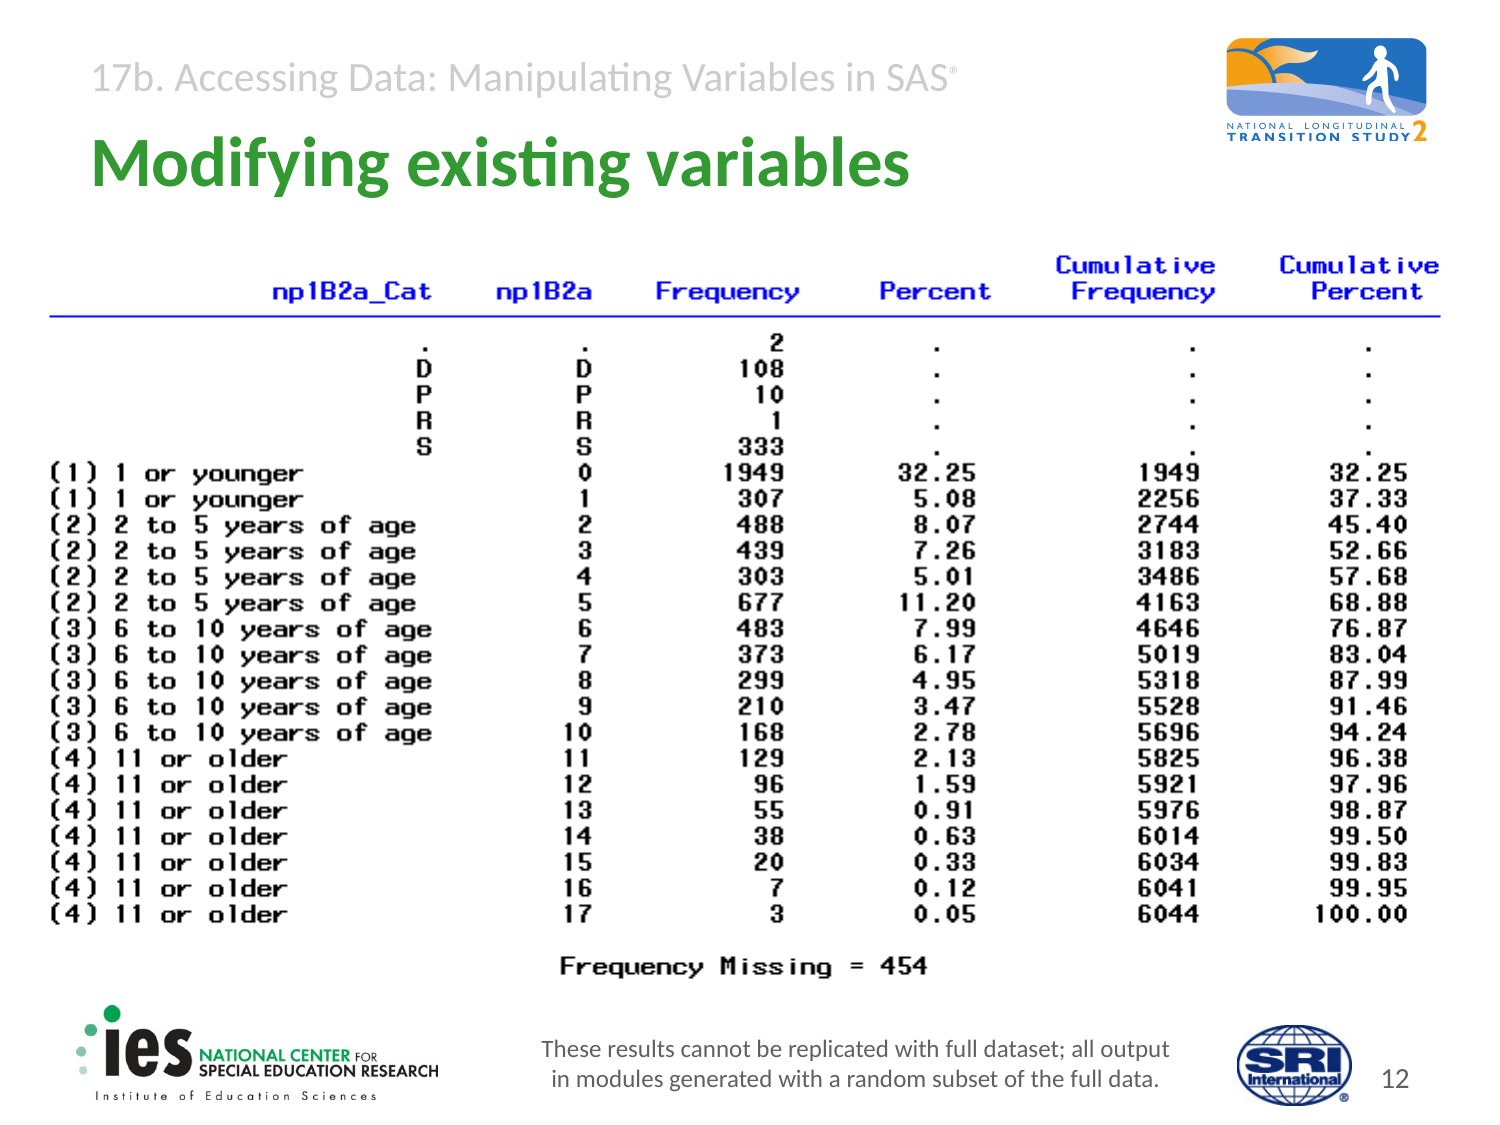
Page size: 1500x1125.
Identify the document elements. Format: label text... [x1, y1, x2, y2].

picture [1237, 1025, 1352, 1106]
picture [38, 251, 1454, 984]
footer These results cannot be replicated with full dataset; all output in modules generated with a random subset of the full data. [437, 1024, 1276, 1104]
picture [76, 1005, 438, 1100]
slide_number 11 [1321, 1051, 1426, 1125]
title Modifying existing variables [74, 90, 1426, 226]
